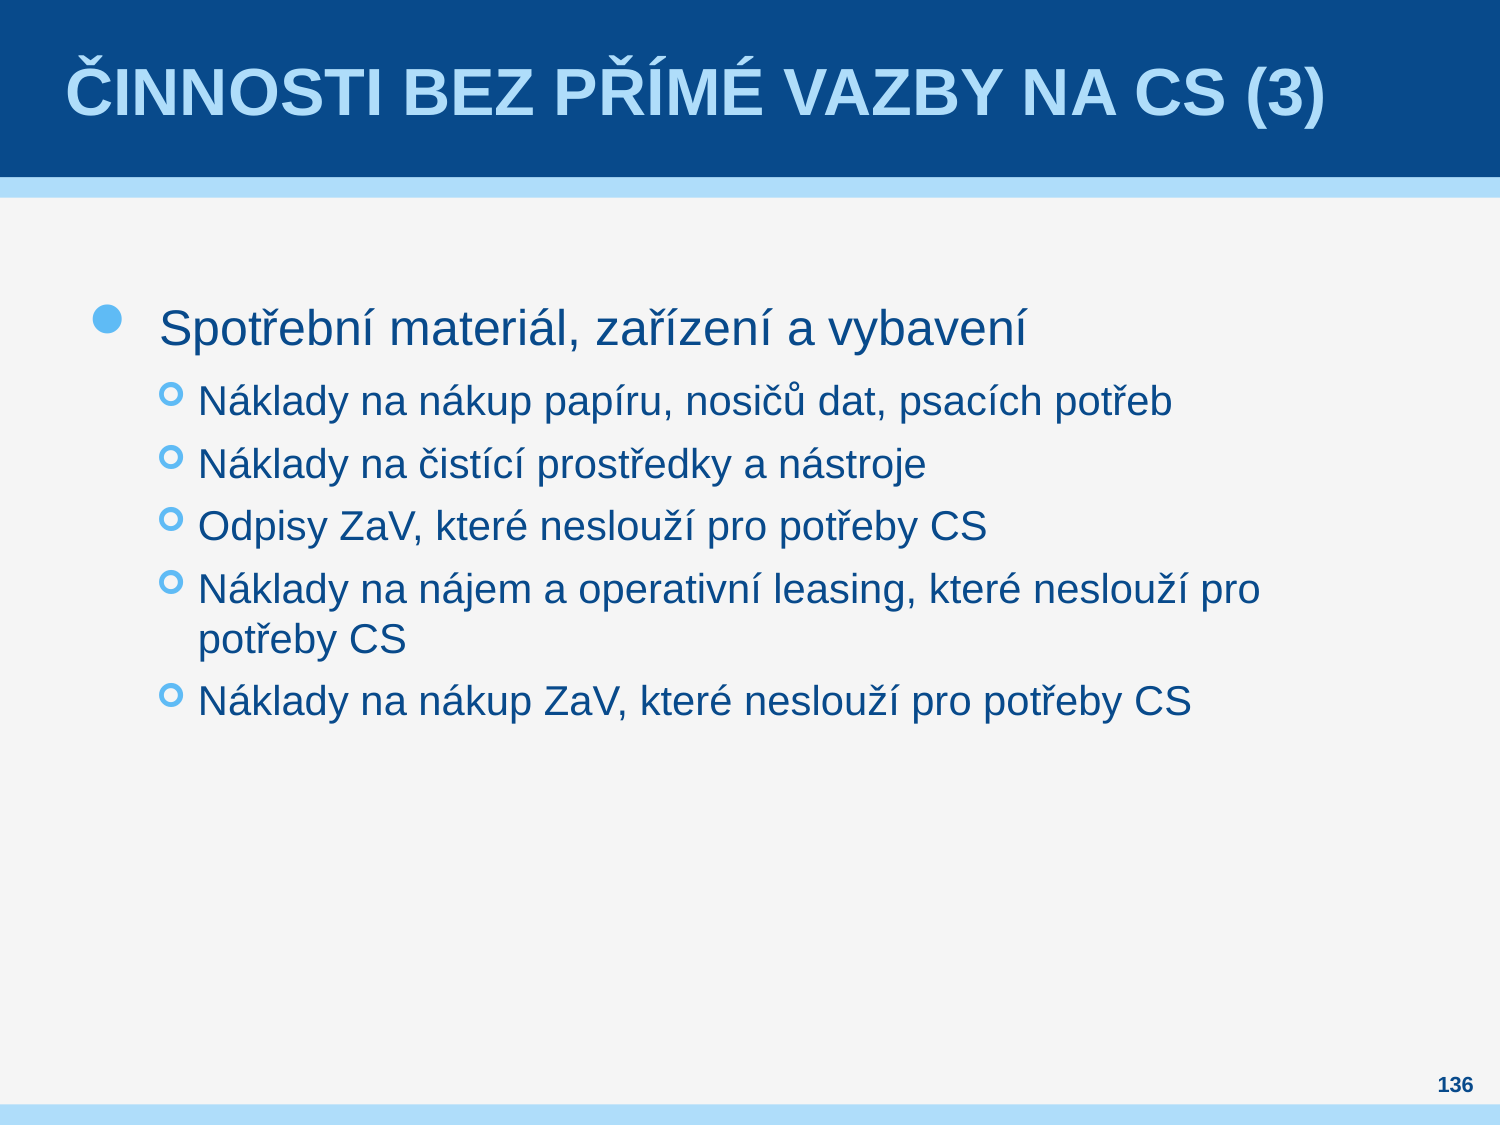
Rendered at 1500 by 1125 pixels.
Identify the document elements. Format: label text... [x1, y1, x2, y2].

list Spotřební materiál, zařízení a vybavení Náklady na nákup papíru, nosičů dat, psacích potřeb Náklady na čistící prostředky a nástroje Odpisy ZaV, které neslouží pro potřeby CS Náklady na nájem a operativní leasing, které neslouží pro potřeby CS Náklady na nákup ZaV, které neslouží pro potřeby CS [88, 295, 1412, 1004]
slide_number 136 [1417, 1068, 1495, 1099]
title Činnosti bez přímé vazby na cs (3) [59, 0, 1441, 178]
